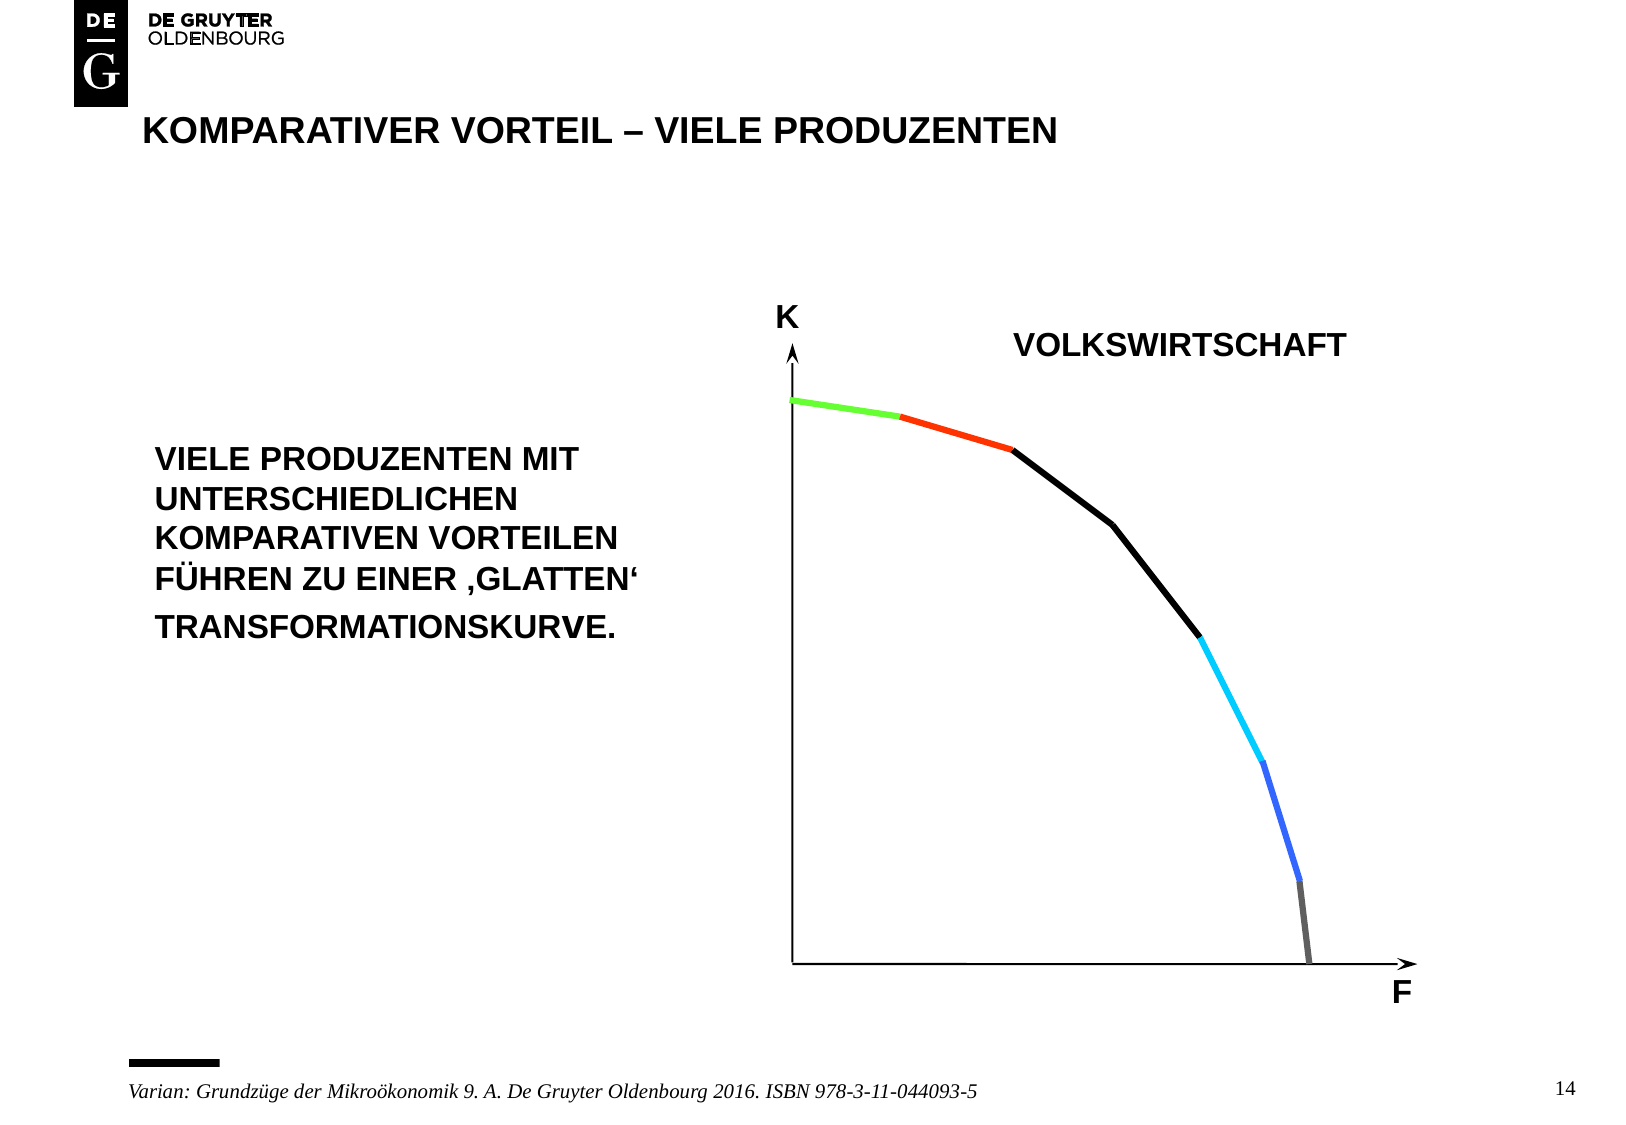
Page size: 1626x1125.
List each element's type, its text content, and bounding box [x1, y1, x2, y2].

text_box VOLKSWIRTSCHAFT [998, 315, 1363, 371]
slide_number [128, 1077, 1539, 1108]
title Komparativer vorteil – VIELE PRODUZENTEN [142, 106, 1569, 159]
list [129, 243, 1556, 1018]
slide_number 14 [1554, 1074, 1614, 1104]
